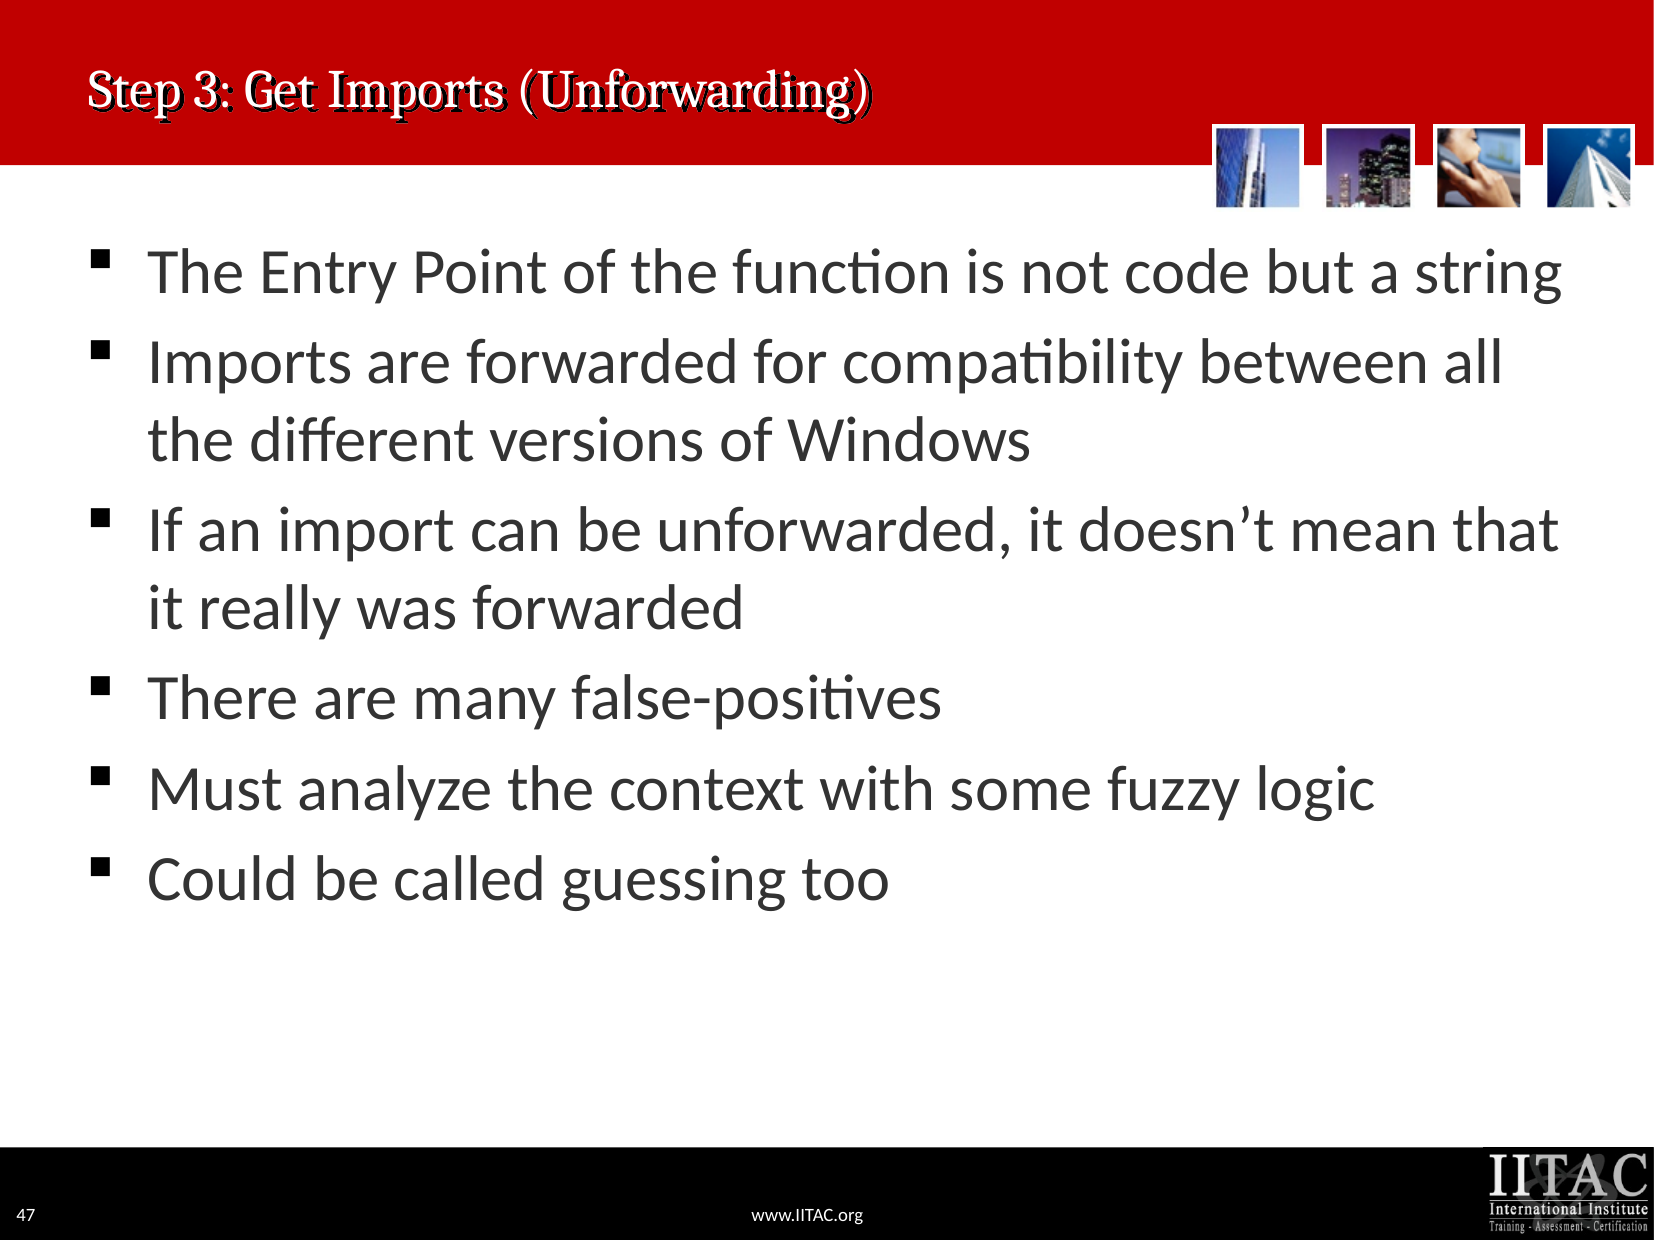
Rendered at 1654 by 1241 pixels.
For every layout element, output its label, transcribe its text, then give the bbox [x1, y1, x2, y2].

title Step 3: Get Imports (Unforwarding) [71, 41, 1596, 130]
slide_number 47 [0, 1194, 152, 1241]
picture [1212, 135, 1304, 212]
picture [1543, 124, 1635, 212]
footer www.IITAC.org [152, 1194, 1466, 1239]
picture [1483, 1147, 1654, 1240]
picture [1322, 135, 1415, 212]
picture [1433, 135, 1525, 212]
list The Entry Point of the function is not code but a string Imports are forwarded for compatibility between all the different versions of Windows If an import can be unforwarded, it doesn’t mean that it really was forwarded There are many false-positives Must analyze the context with some fuzzy logic Could be called guessing too [68, 220, 1592, 1144]
